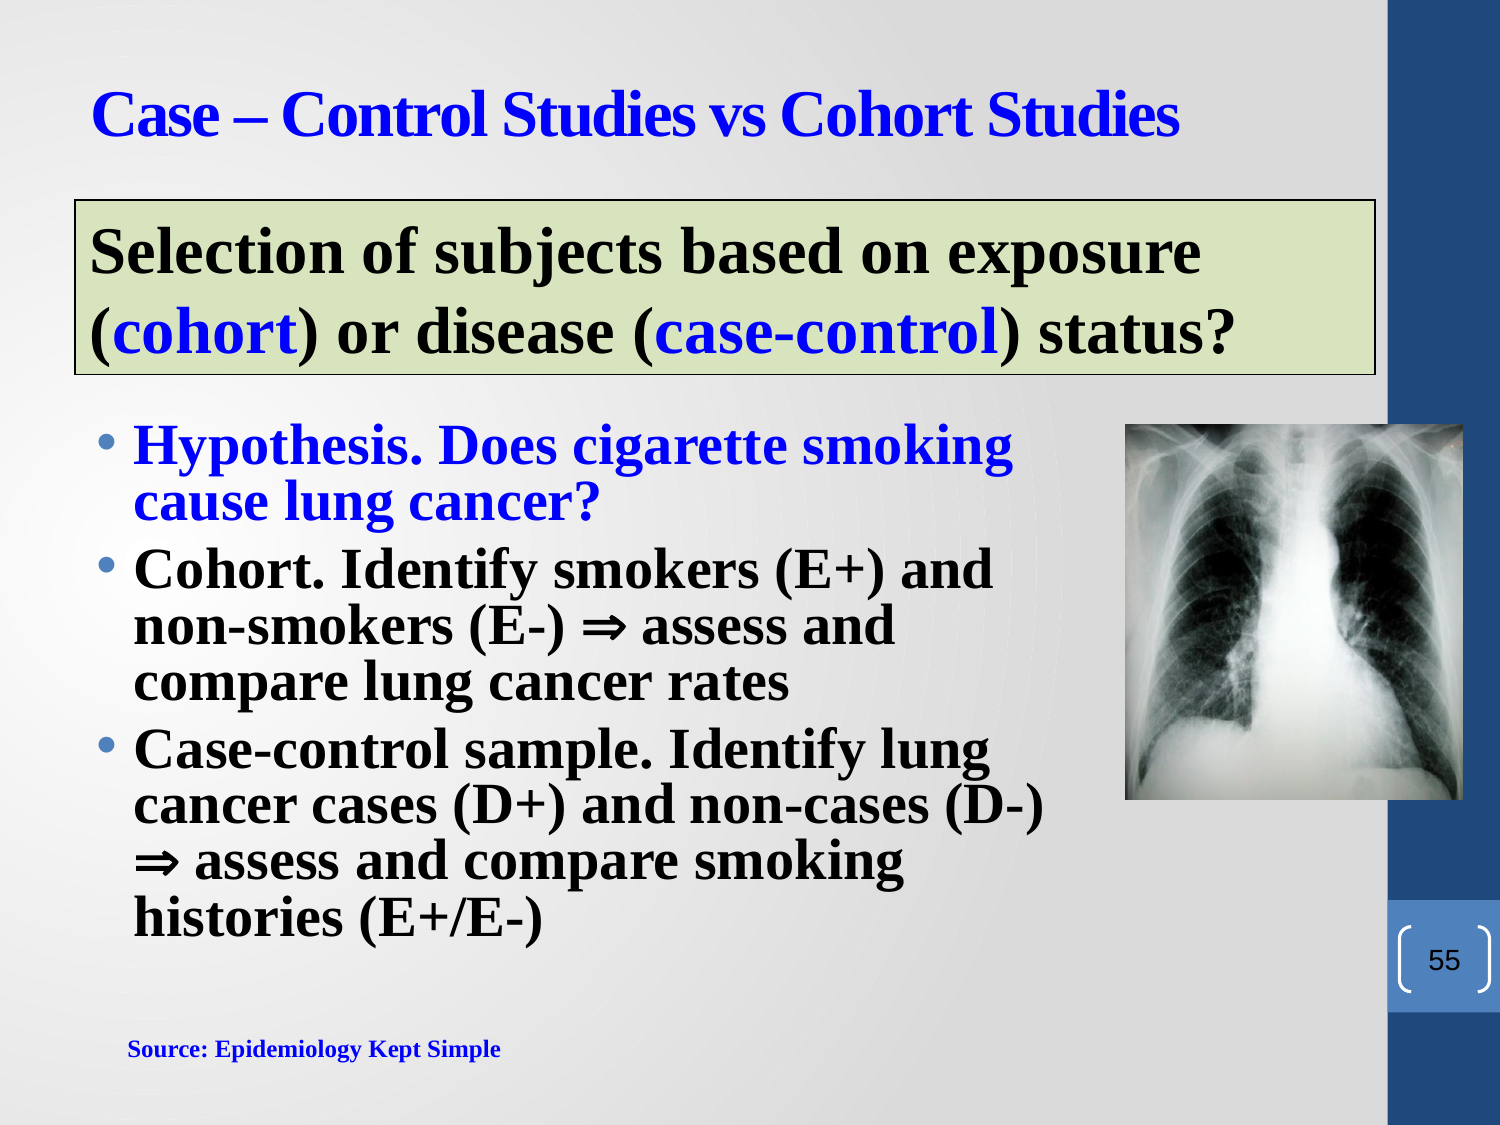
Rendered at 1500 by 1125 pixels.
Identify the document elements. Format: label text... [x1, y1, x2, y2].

text_box Selection of subjects based on exposure (cohort) or disease (case-control) status? [75, 199, 1375, 375]
picture [1124, 424, 1463, 801]
slide_number 55 [1397, 925, 1492, 994]
list Hypothesis. Does cigarette smoking cause lung cancer? Cohort. Identify smokers (E+) and non-smokers (E-)  assess and compare lung cancer rates Case-control sample. Identify lung cancer cases (D+) and non-cases (D-)  assess and compare smoking histories (E+/E-) [62, 412, 1063, 1038]
text_box Source: Epidemiology Kept Simple [112, 1025, 525, 1070]
title Case – Control Studies vs Cohort Studies [75, 45, 1325, 175]
